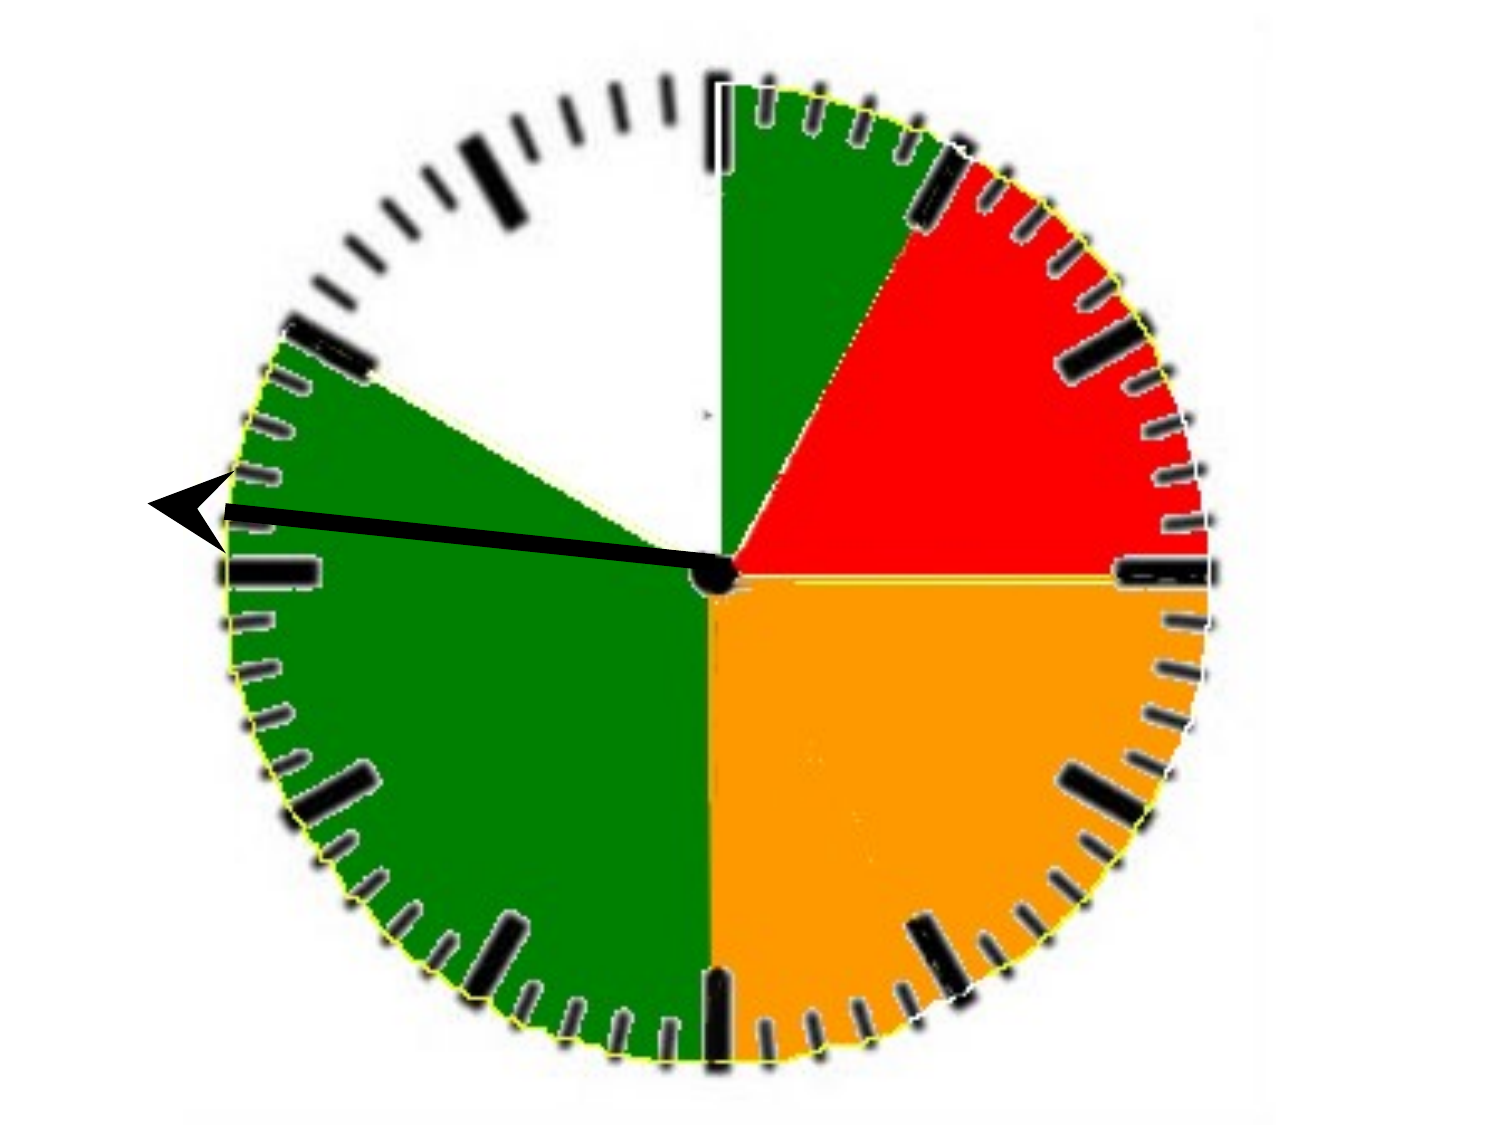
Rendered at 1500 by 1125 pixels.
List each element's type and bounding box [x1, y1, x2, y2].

picture [182, 5, 1306, 1125]
text_box [147, 503, 715, 563]
